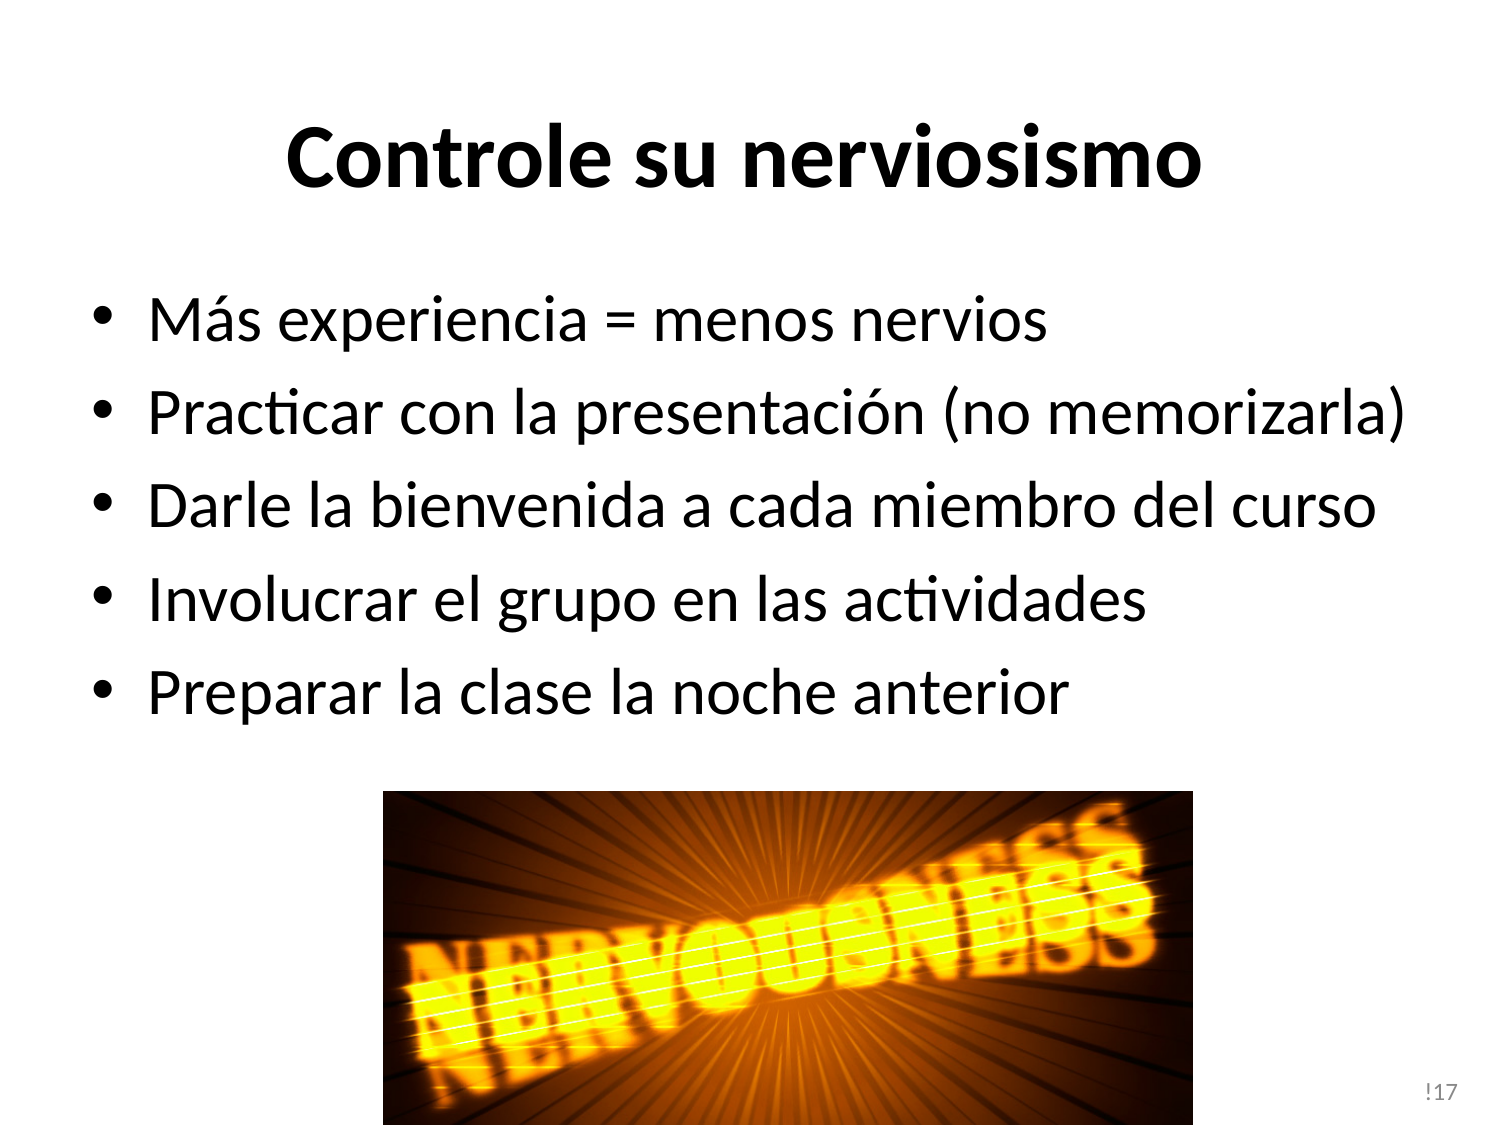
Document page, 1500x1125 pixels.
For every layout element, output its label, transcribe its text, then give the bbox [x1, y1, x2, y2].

list Más experiencia = menos nervios Practicar con la presentación (no memorizarla) Darle la bienvenida a cada miembro del curso Involucrar el grupo en las actividades Preparar la clase la noche anterior [76, 266, 1427, 799]
title Controle su nerviosismo [70, 81, 1421, 221]
text_box !17 [1198, 1067, 1473, 1125]
picture [383, 791, 1194, 1125]
